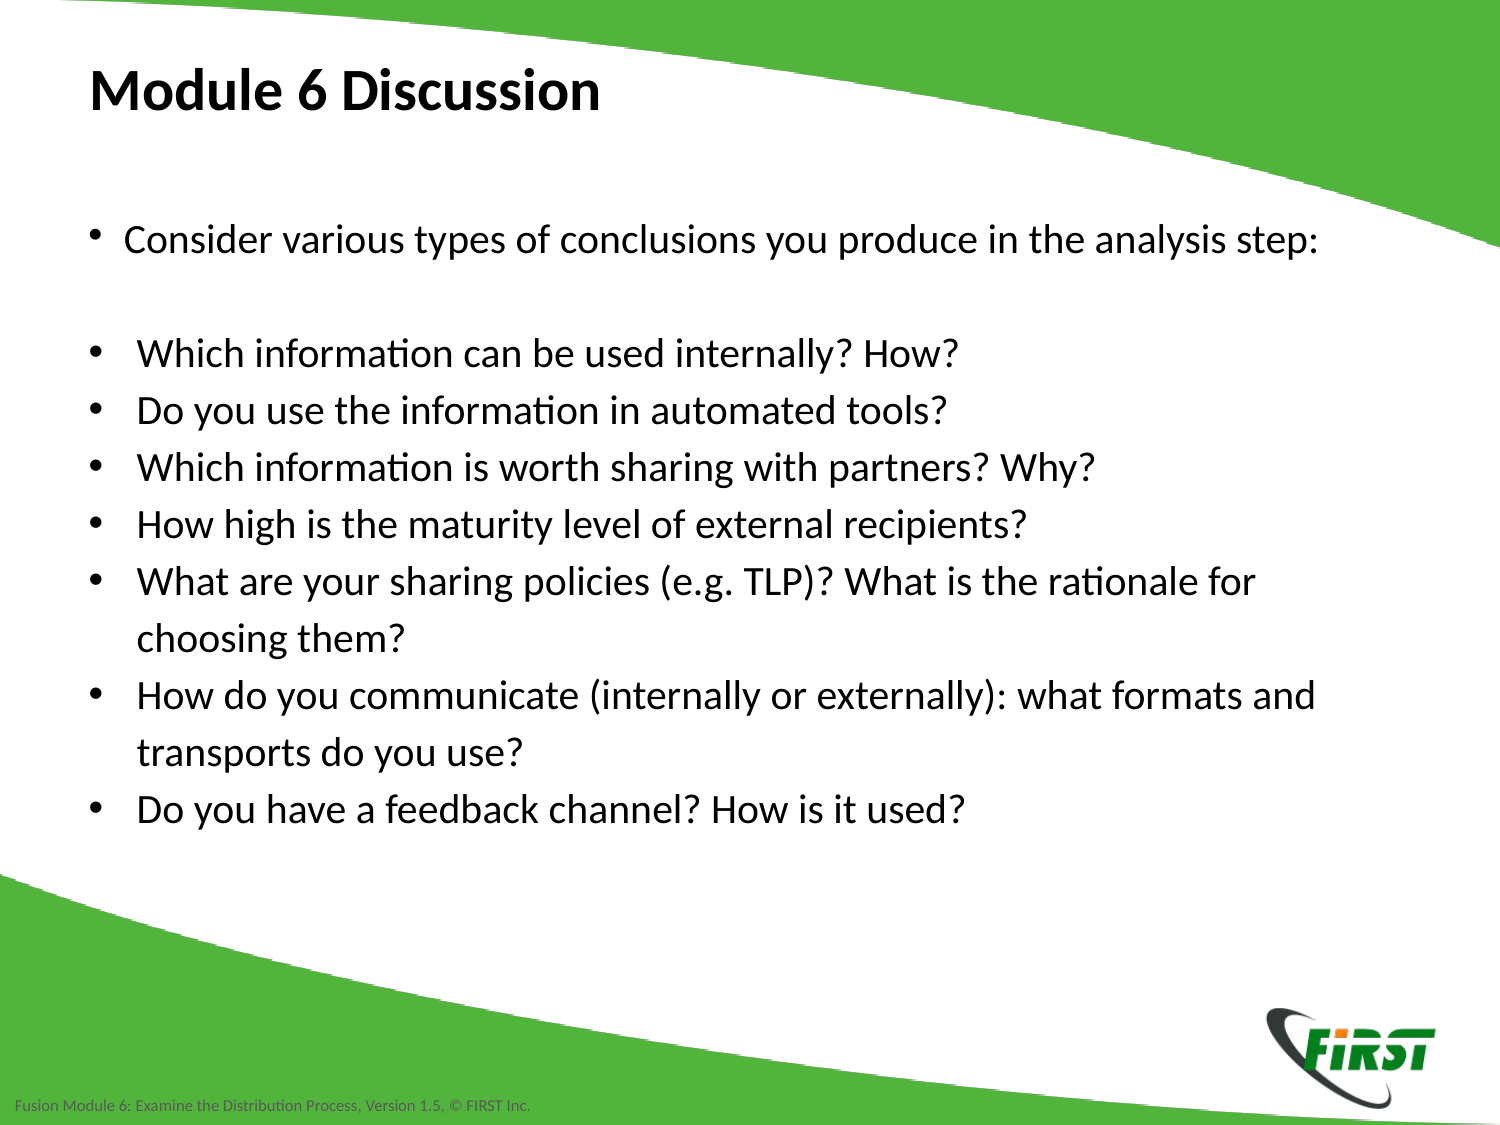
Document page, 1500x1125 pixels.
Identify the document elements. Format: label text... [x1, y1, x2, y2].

picture [0, 0, 1500, 1125]
text_box Module 6 Discussion [75, 57, 1425, 125]
text_box Consider various types of conclusions you produce in the analysis step: Which information can be used internally? How? Do you use the information in automated tools? Which information is worth sharing with partners? Why? How high is the maturity level of external recipients? What are your sharing policies (e.g. TLP)? What is the rationale for choosing them? How do you communicate (internally or externally): what formats and transports do you use? Do you have a feedback channel? How is it used? [73, 197, 1429, 904]
